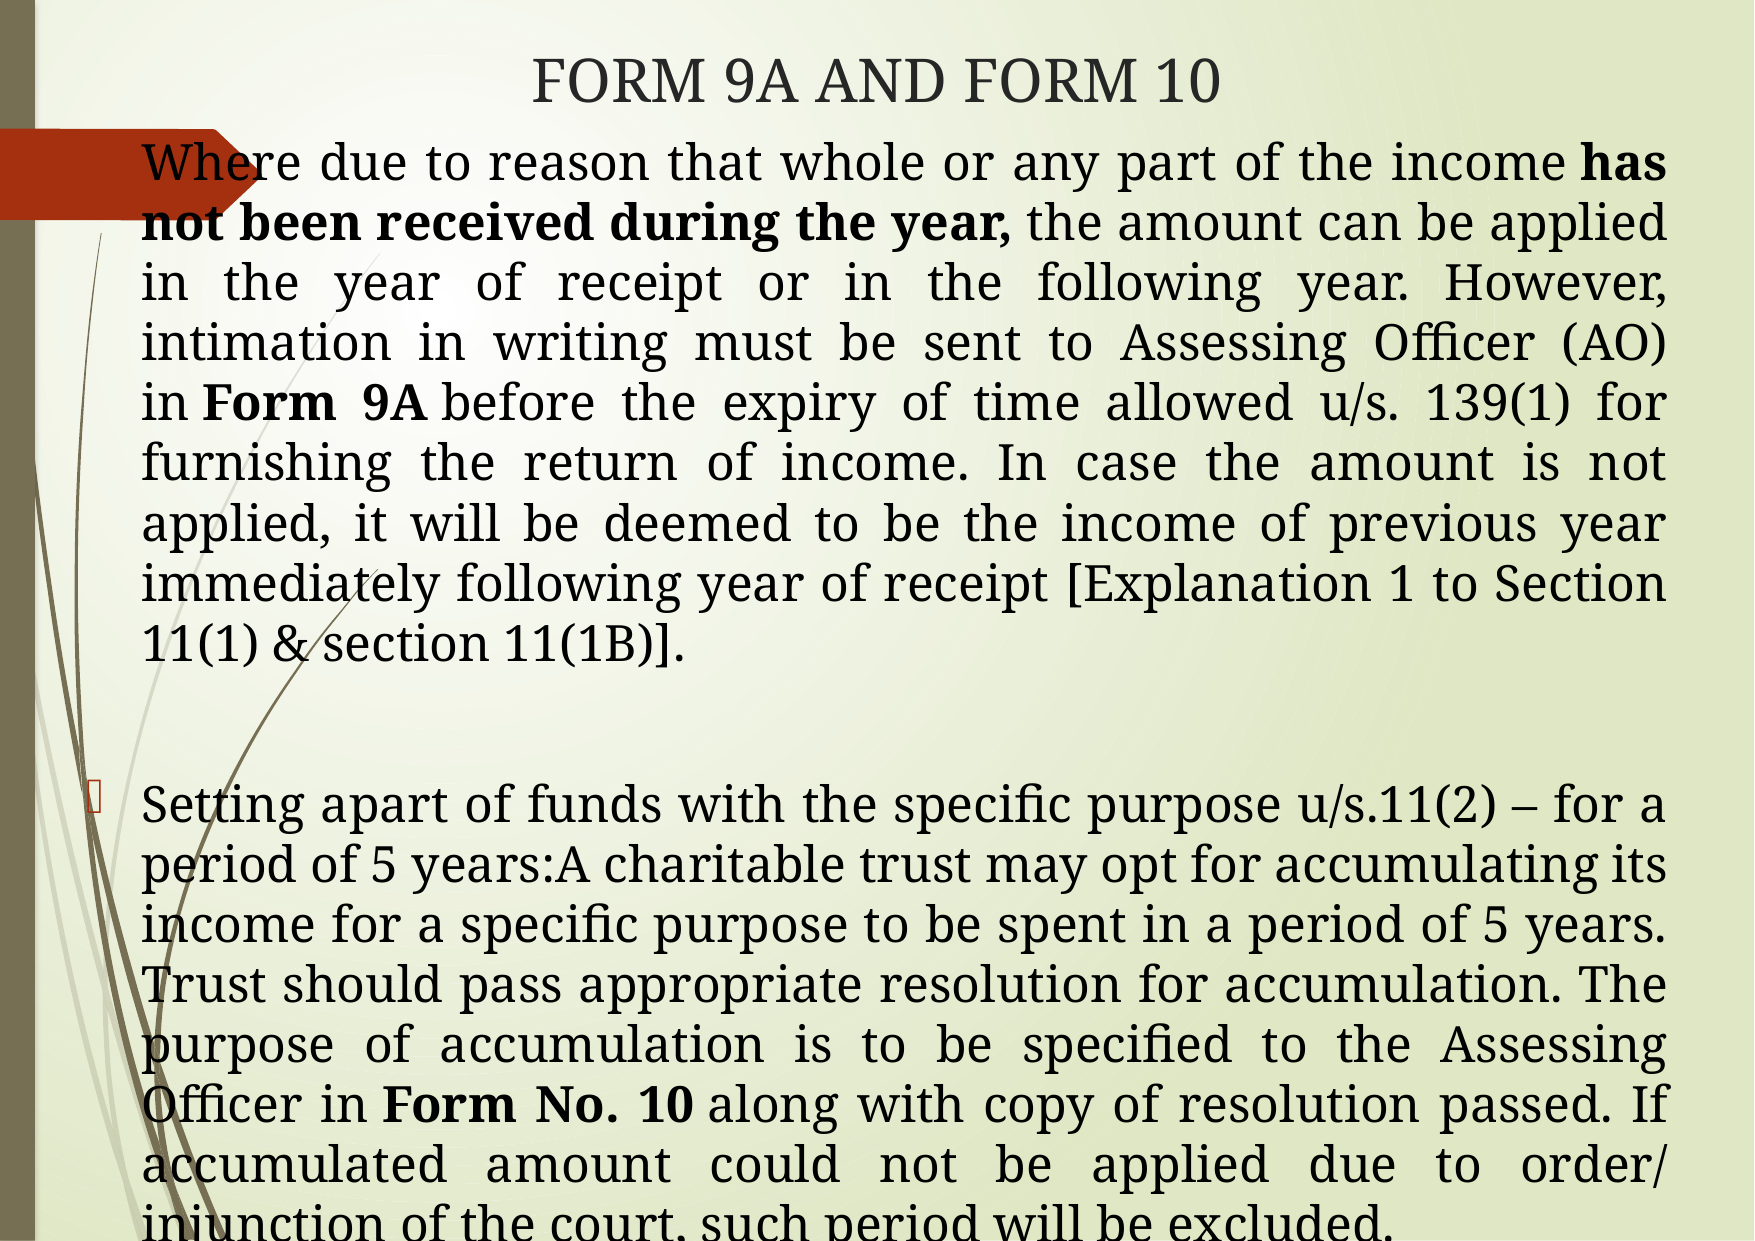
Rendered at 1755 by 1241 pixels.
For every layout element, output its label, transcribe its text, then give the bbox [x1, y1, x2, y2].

title FORM 9A AND FORM 10 [155, 34, 1599, 123]
list Where due to reason that whole or any part of the income has not been received during the year, the amount can be applied in the year of receipt or in the following year. However, intimation in writing must be sent to Assessing Officer (AO) in Form 9A before the expiry of time allowed u/s. 139(1) for furnishing the return of income. In case the amount is not applied, it will be deemed to be the income of previous year immediately following year of receipt [Explanation 1 to Section 11(1) & section 11(1B)]. Setting apart of funds with the specific purpose u/s.11(2) – for a period of 5 years:A charitable trust may opt for accumulating its income for a specific purpose to be spent in a period of 5 years. Trust should pass appropriate resolution for accumulation. The purpose of accumulation is to be specified to the Assessing Officer in Form No. 10 along with copy of resolution passed. If accumulated amount could not be applied due to order/ injunction of the court, such period will be excluded. [70, 123, 1684, 1241]
